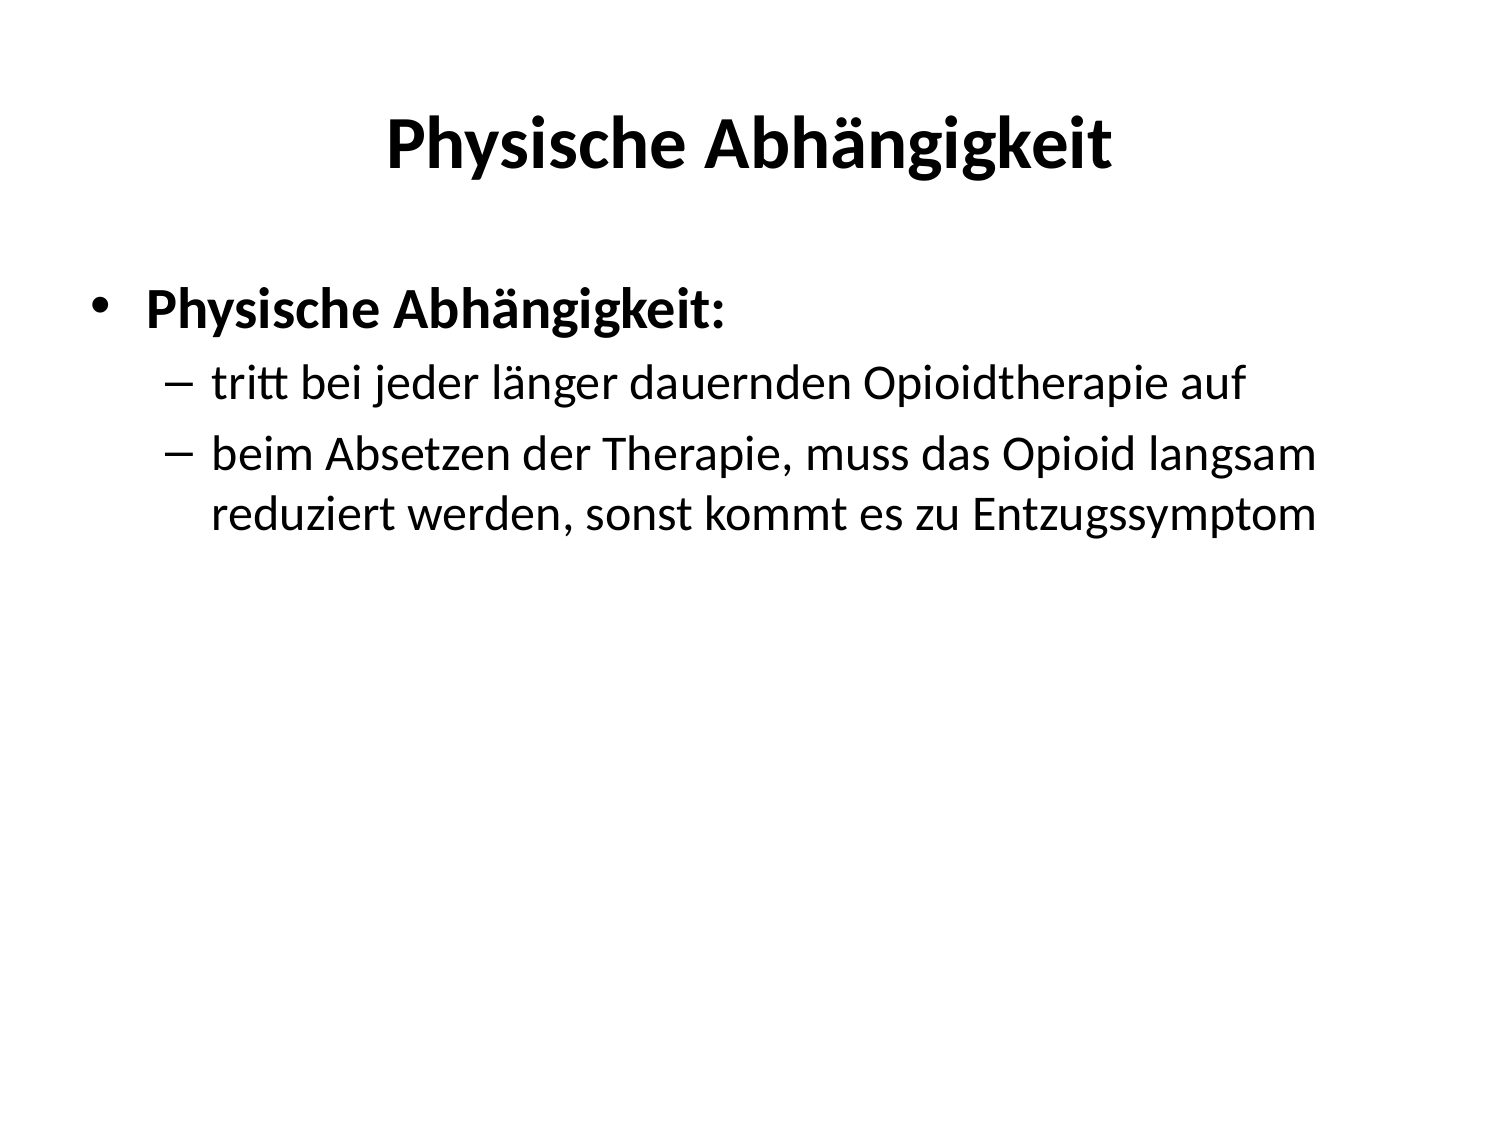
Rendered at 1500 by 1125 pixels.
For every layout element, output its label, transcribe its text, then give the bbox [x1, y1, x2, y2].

list Physische Abhängigkeit: tritt bei jeder länger dauernden Opioidtherapie auf beim Absetzen der Therapie, muss das Opioid langsam reduziert werden, sonst kommt es zu Entzugssymptom [75, 262, 1425, 1005]
title Physische Abhängigkeit [75, 45, 1425, 233]
